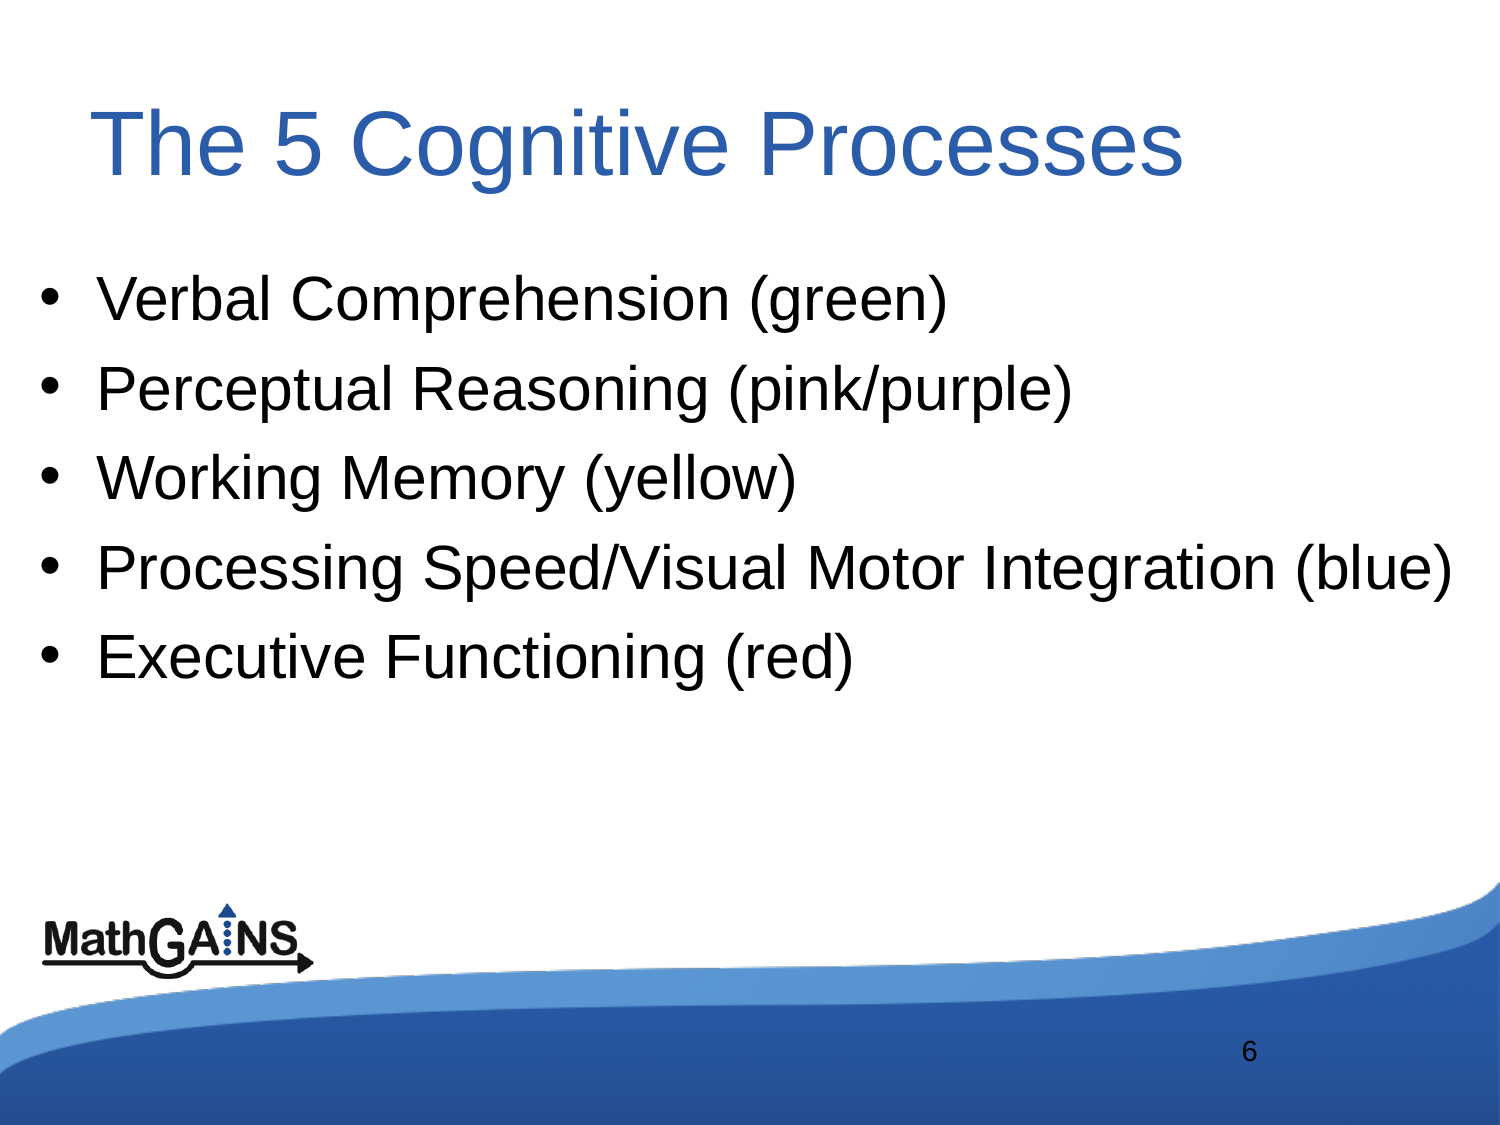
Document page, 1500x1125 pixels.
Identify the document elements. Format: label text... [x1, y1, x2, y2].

list Verbal Comprehension (green) Perceptual Reasoning (pink/purple) Working Memory (yellow) Processing Speed/Visual Motor Integration (blue) Executive Functioning (red) [24, 249, 1500, 738]
title The 5 Cognitive Processes [74, 14, 1426, 249]
picture [0, 878, 1500, 1125]
slide_number 6 [1223, 1023, 1277, 1075]
